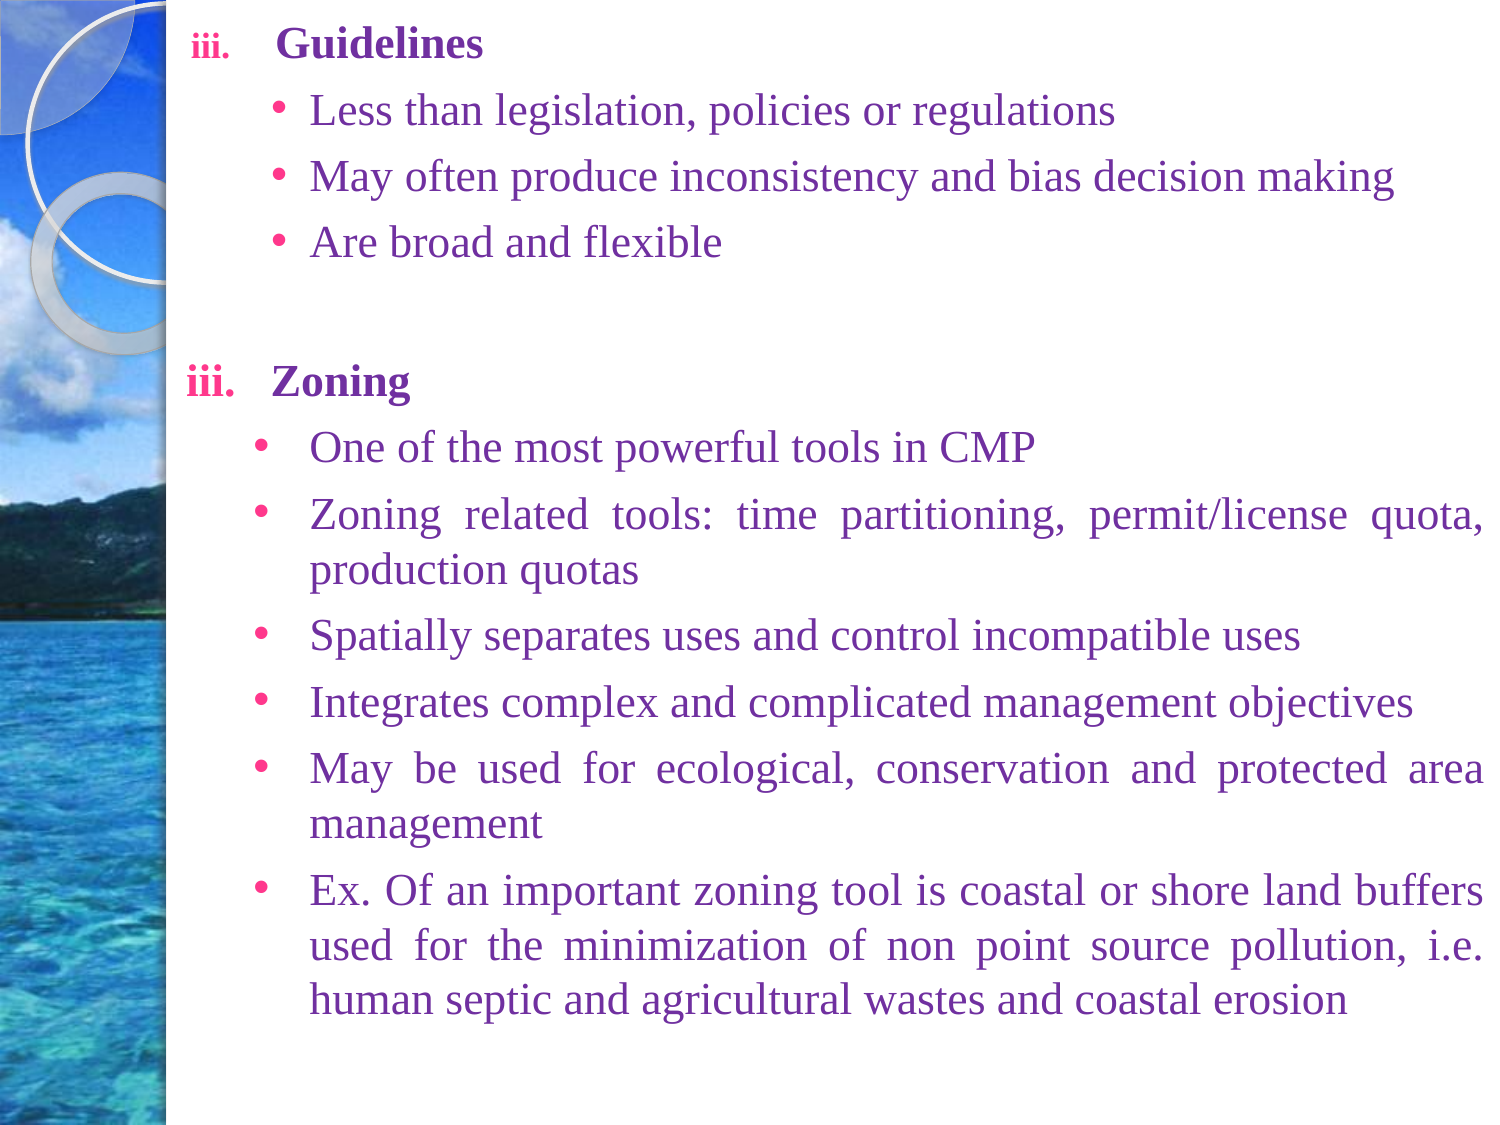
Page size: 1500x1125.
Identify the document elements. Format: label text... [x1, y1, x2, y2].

picture [53, 240, 160, 332]
picture [136, 0, 162, 4]
picture [62, 195, 160, 280]
list Guidelines Less than legislation, policies or regulations May often produce inconsistency and bias decision making Are broad and flexible Zoning One of the most powerful tools in CMP Zoning related tools: time partitioning, permit/license quota, production quotas Spatially separates uses and control incompatible uses Integrates complex and complicated management objectives May be used for ecological, conservation and protected area management Ex. Of an important zoning tool is coastal or shore land buffers used for the minimization of non point source pollution, i.e. human septic and agricultural wastes and coastal erosion [162, 0, 1500, 788]
picture [0, 134, 166, 1125]
picture [32, 13, 160, 207]
